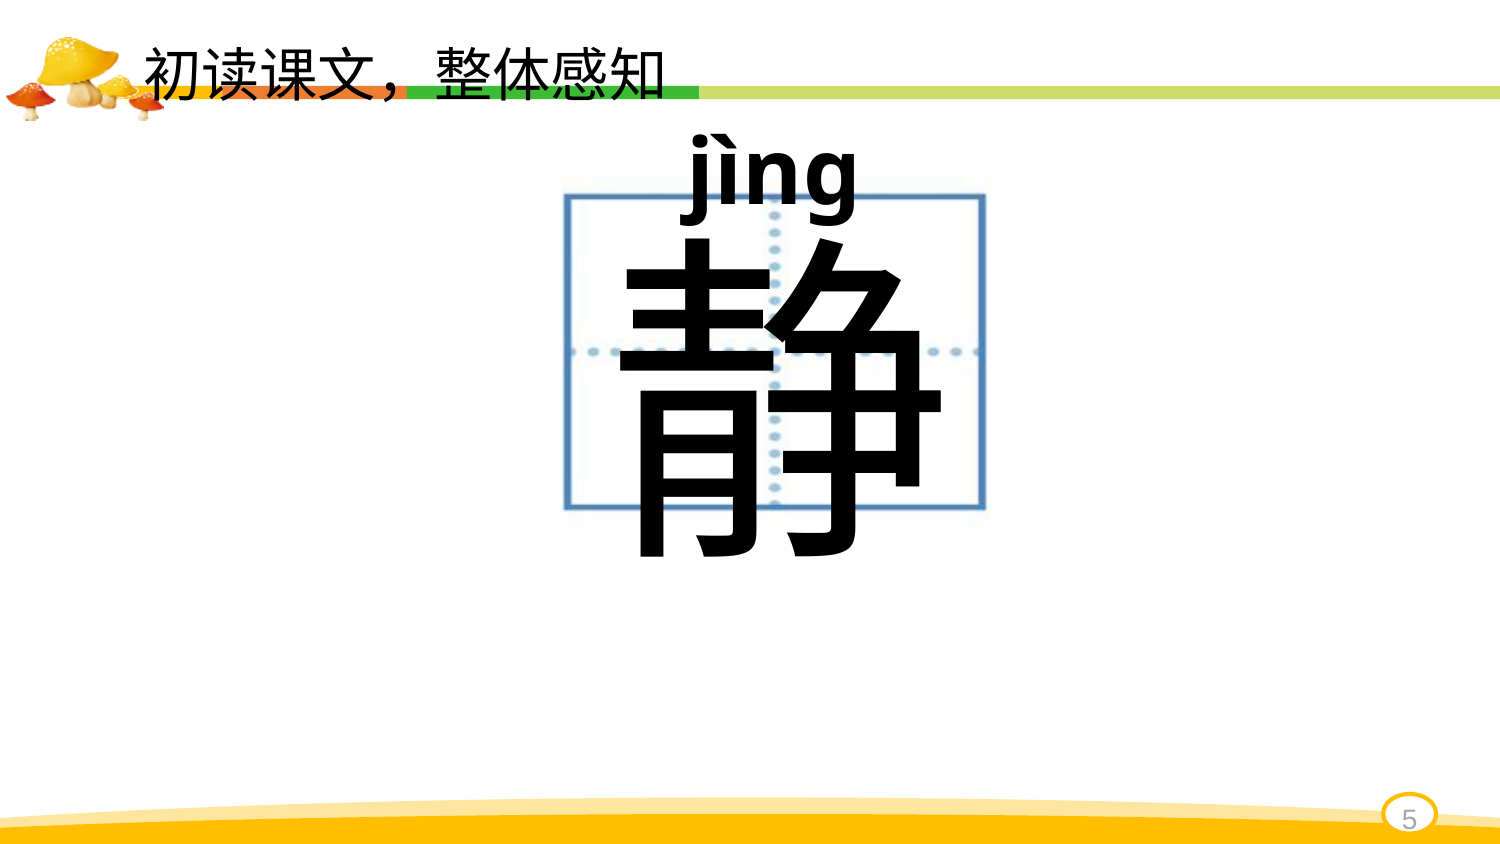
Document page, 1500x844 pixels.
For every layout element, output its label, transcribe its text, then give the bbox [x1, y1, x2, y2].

text_box 初读课文，整体感知 [128, 30, 683, 116]
text_box 静 [592, 527, 992, 607]
picture [6, 37, 164, 121]
picture [538, 176, 1012, 527]
text_box jìng [672, 105, 912, 176]
